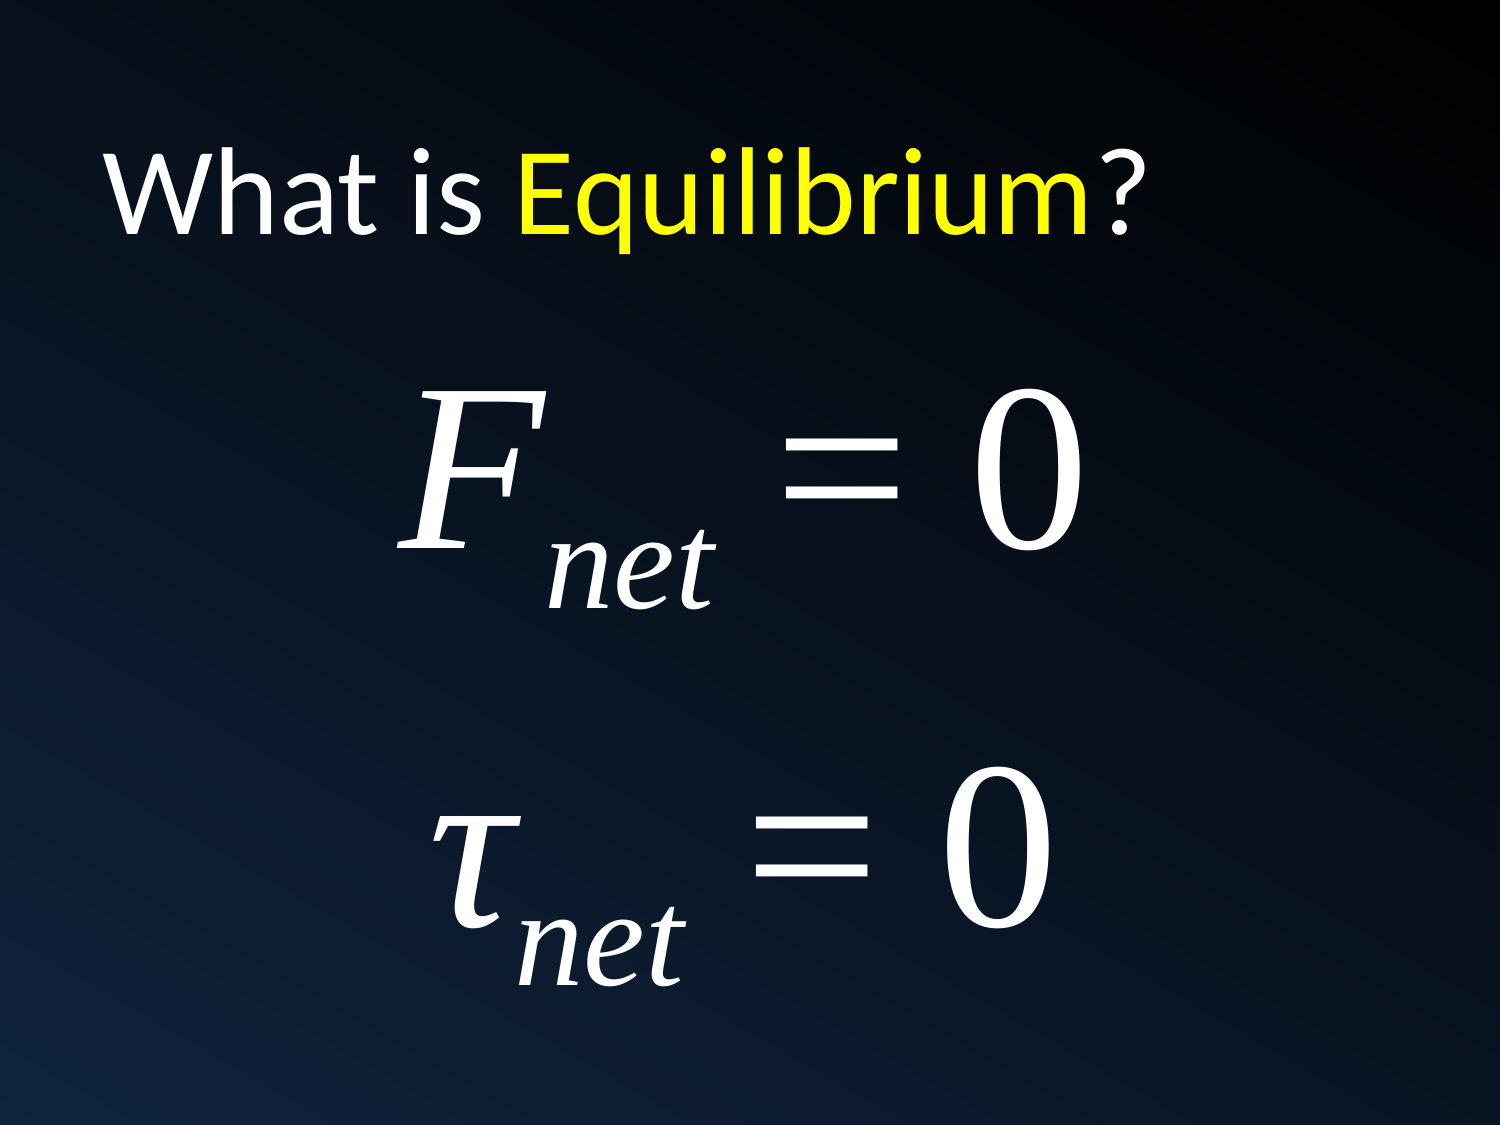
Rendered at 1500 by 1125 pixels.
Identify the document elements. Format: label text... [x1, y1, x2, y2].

text_box What is Equilibrium? Fnet = 0 τnet = 0 [87, 101, 1400, 1021]
